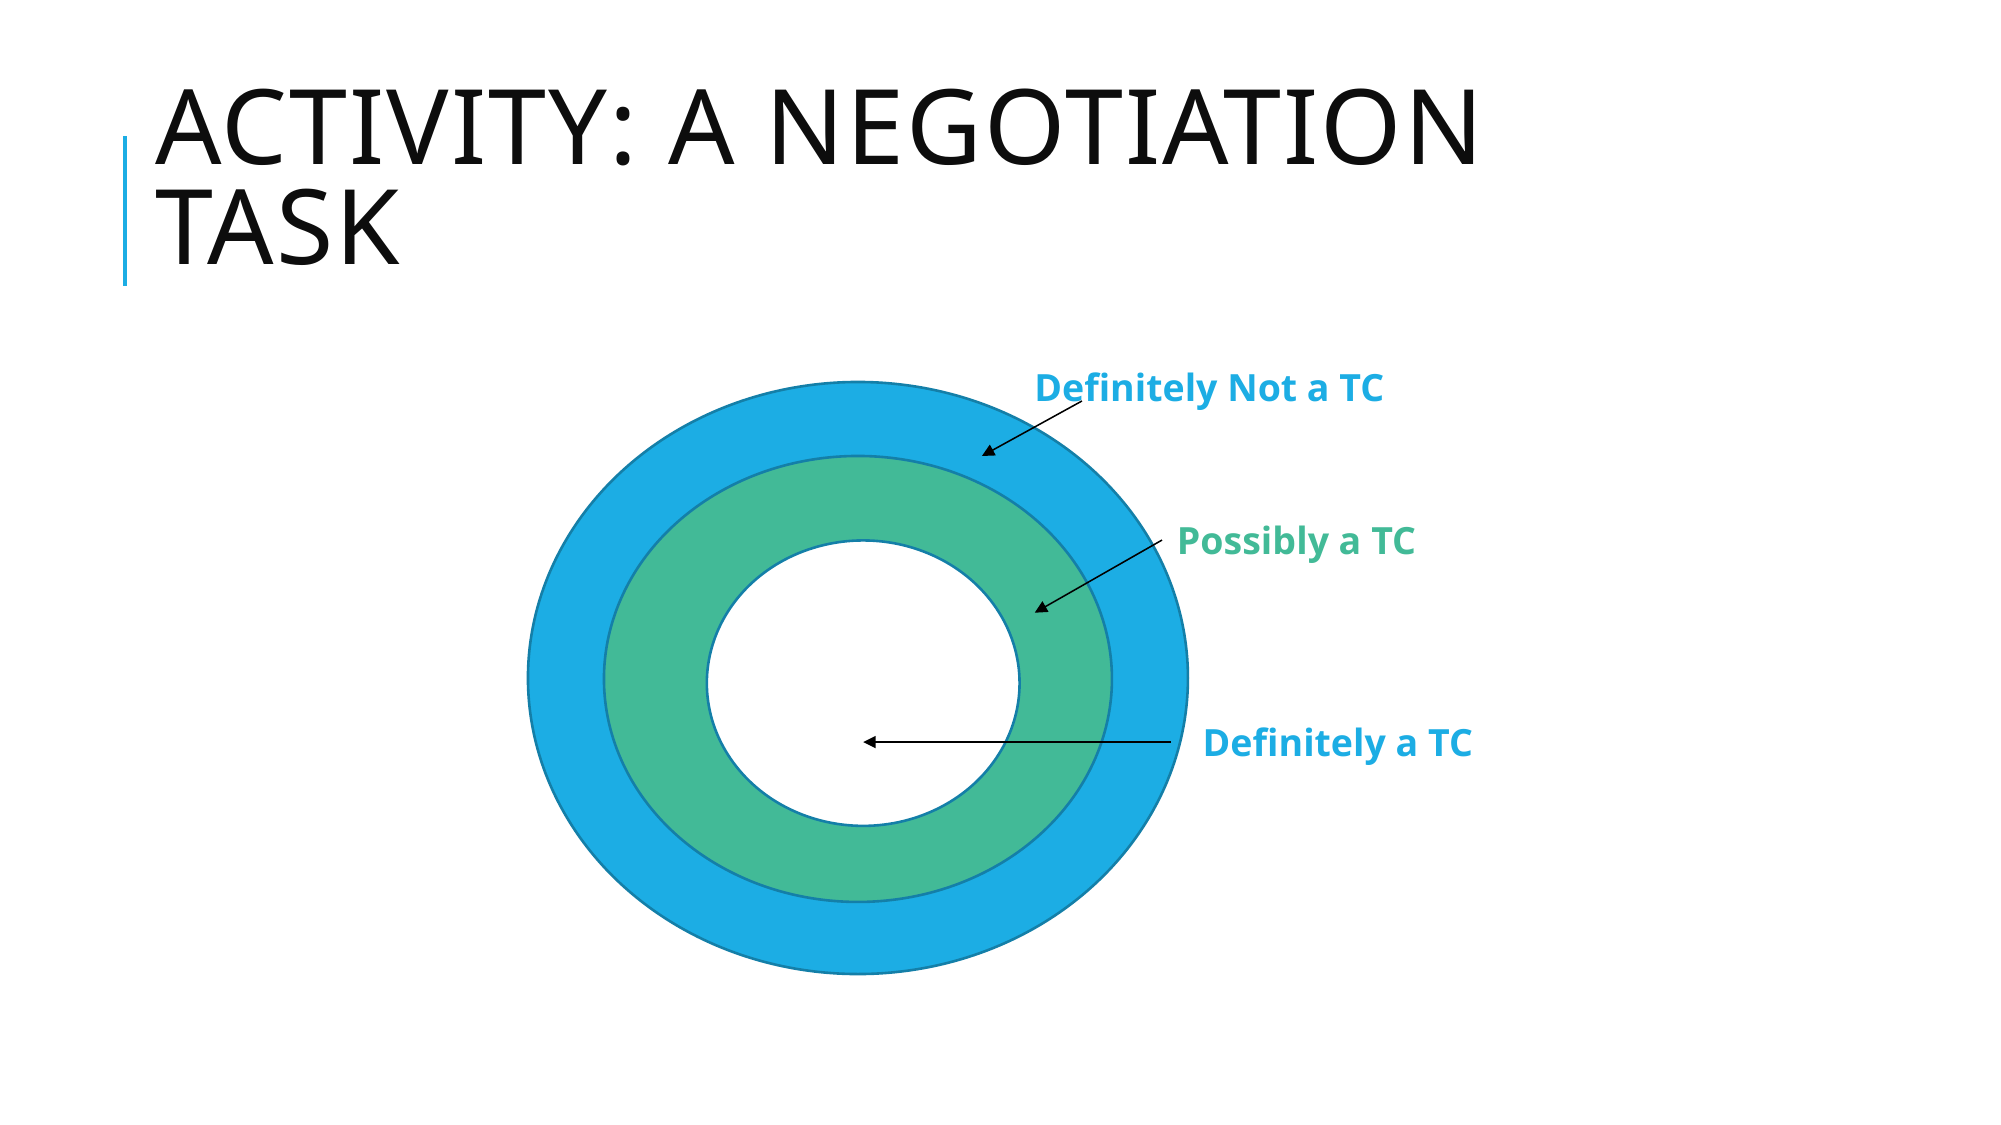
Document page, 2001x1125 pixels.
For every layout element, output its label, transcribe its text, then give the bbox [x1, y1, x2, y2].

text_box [527, 356, 1507, 975]
title Activity: a negotiation task [140, 62, 1735, 308]
